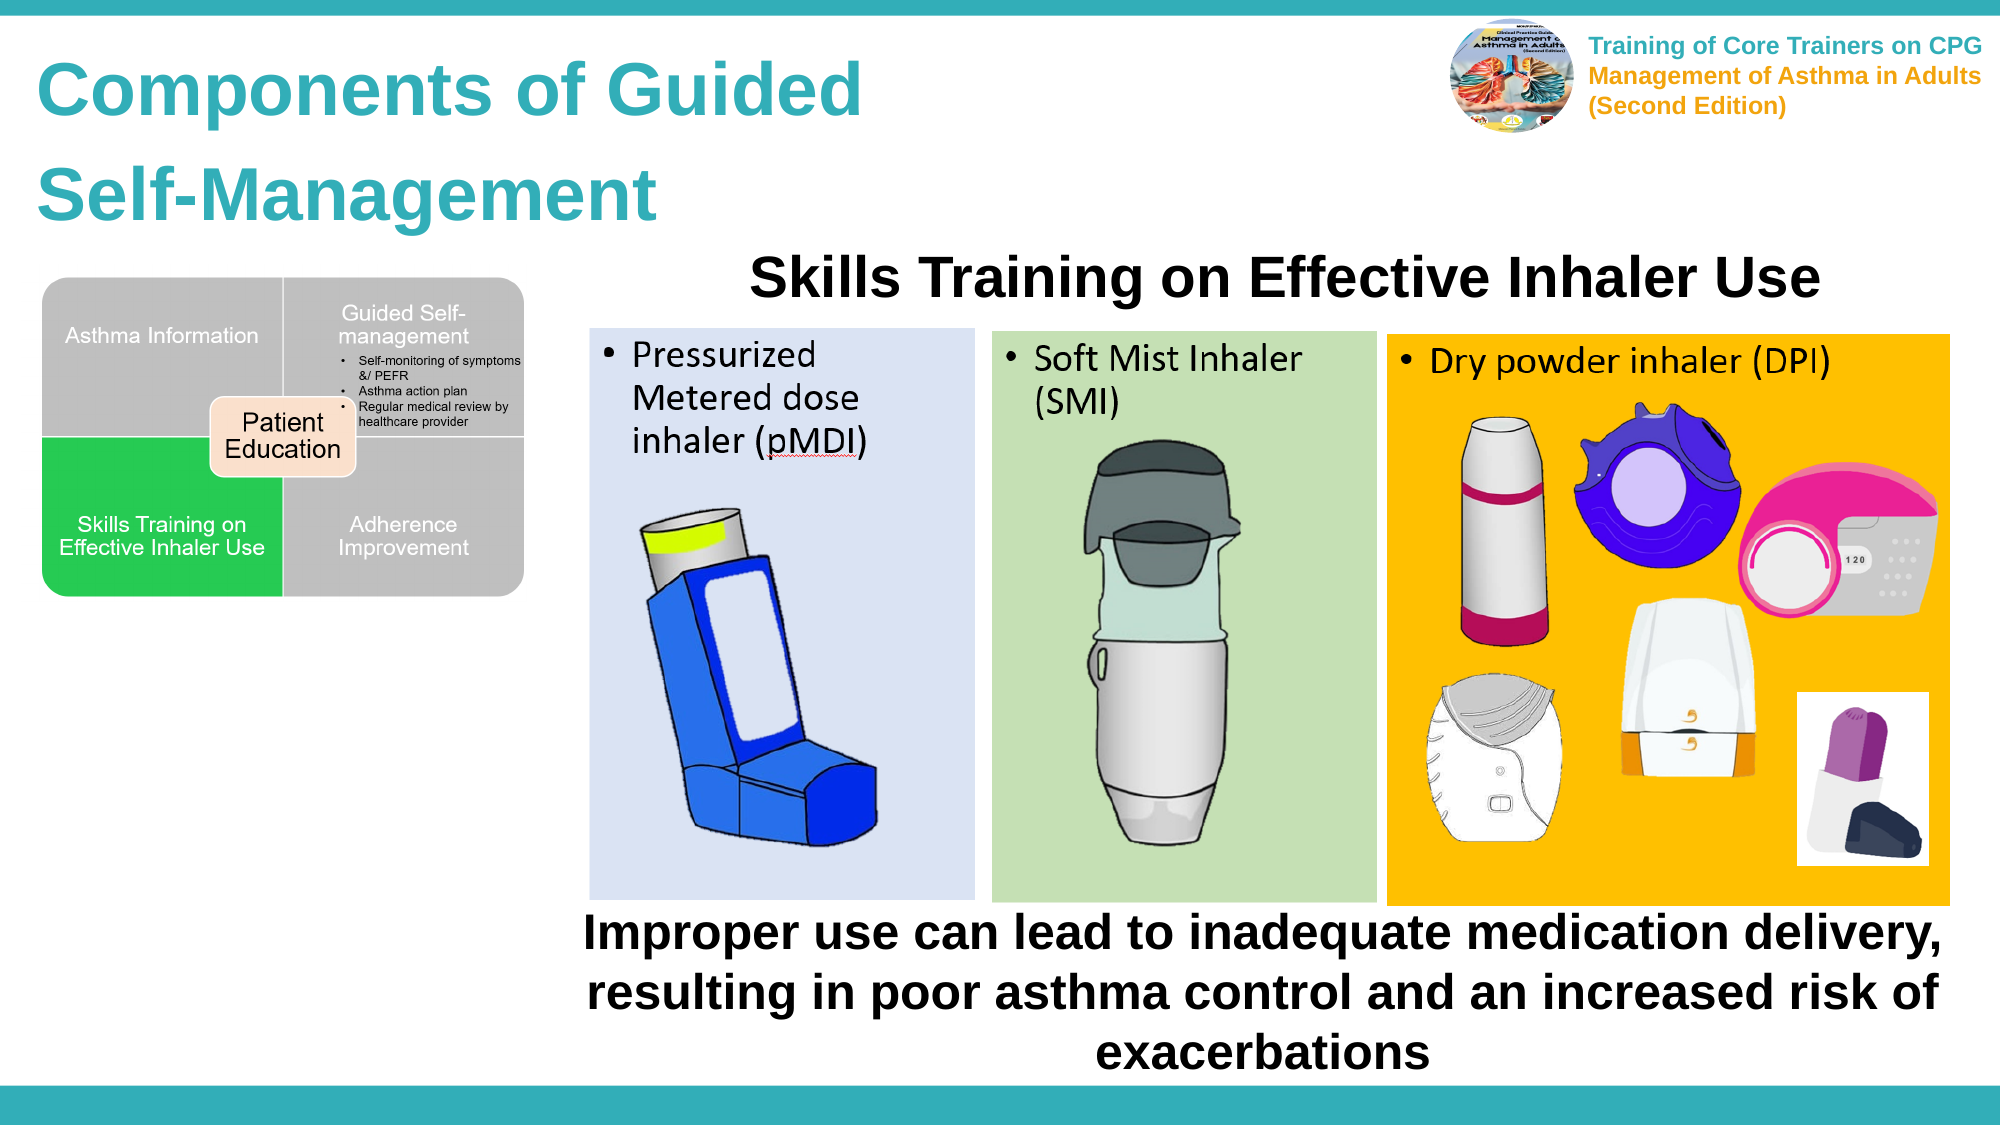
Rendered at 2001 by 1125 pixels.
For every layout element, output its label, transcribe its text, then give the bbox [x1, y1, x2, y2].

text_box Improper use can lead to inadequate medication delivery, resulting in poor asthma control and an increased risk of exacerbations [526, 891, 2000, 1087]
list Components of Guided Self-Management [21, 75, 1575, 201]
picture [21, 264, 527, 602]
picture [1450, 18, 1574, 75]
text_box Skills Training on Effective Inhaler Use [641, 231, 1932, 309]
picture [574, 310, 1964, 933]
